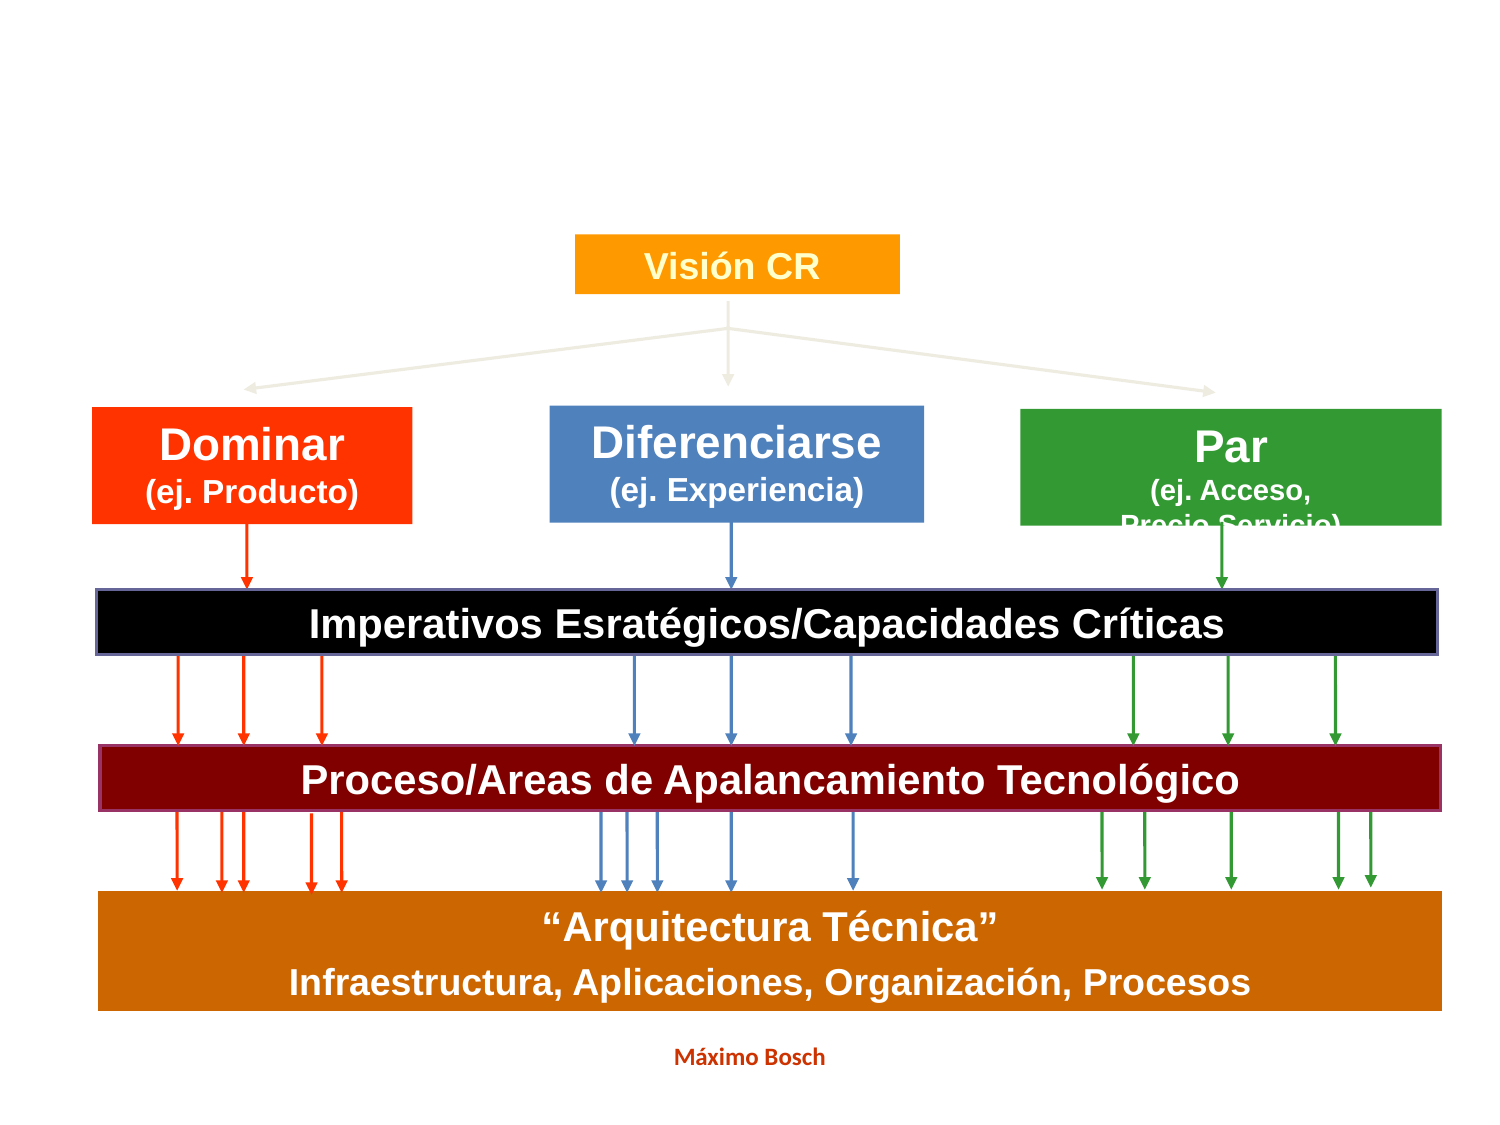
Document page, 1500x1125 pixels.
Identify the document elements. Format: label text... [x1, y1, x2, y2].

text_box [99, 748, 1441, 895]
text_box “Arquitectura Técnica” Infraestructura, Aplicaciones, Organización, Procesos [99, 900, 1441, 1010]
footer Máximo Bosch [512, 1042, 988, 1103]
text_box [91, 234, 1442, 590]
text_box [96, 589, 1438, 747]
